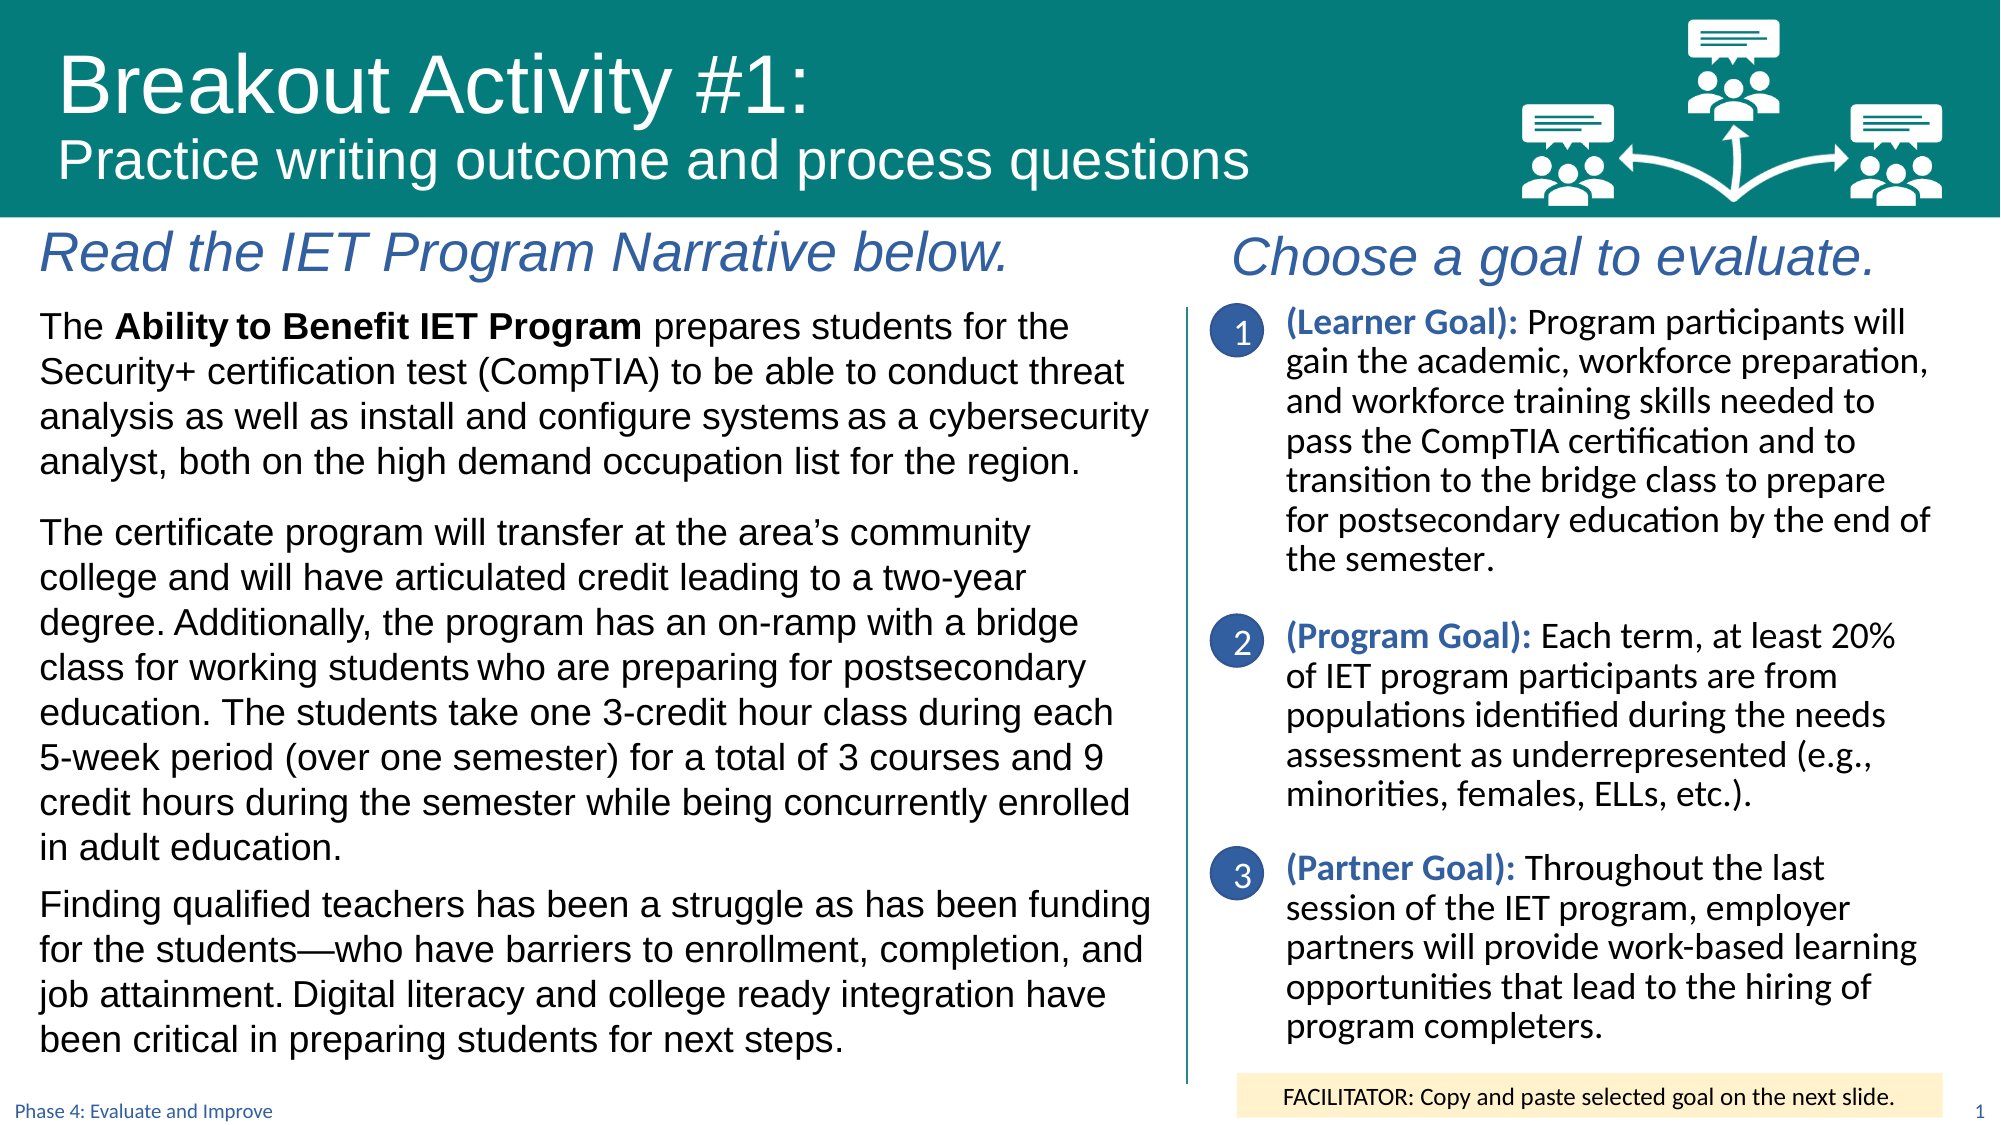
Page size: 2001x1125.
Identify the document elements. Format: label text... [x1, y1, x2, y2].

text_box Choose a goal to evaluate. [1216, 209, 1976, 295]
title Breakout Activity #1: Practice writing outcome and process questions [42, 7, 1492, 200]
picture [1517, 14, 1945, 209]
text_box Read the IET Program Narrative below. [24, 210, 1042, 291]
text_box (Partner Goal): Throughout the last session of the IET program, employer partners will provide work-based learning opportunities that lead to the hiring of program completers. [1270, 841, 1953, 1054]
text_box 2 [1209, 613, 1265, 668]
text_box 1 [1209, 303, 1265, 358]
text_box The Ability to Benefit IET Program prepares students for the Security+ certification test (CompTIA) to be able to conduct threat analysis as well as install and configure systems as a cybersecurity analyst, both on the high demand occupation list for the region. The certificate program will transfer at the area’s community college and will have articulated credit leading to a two-year degree. Additionally, the program has an on-ramp with a bridge class for working students who are preparing for postsecondary education. The students take one 3-credit hour class during each 5-week period (over one semester) for a total of 3 courses and 9 credit hours during the semester while being concurrently enrolled in adult education. Finding qualified teachers has been a struggle as has been funding for the students—who have barriers to enrollment, completion, and job attainment. Digital literacy and college ready integration have been critical in preparing students for next steps. [24, 294, 1257, 1068]
text_box (Program Goal): Each term, at least 20% of IET program participants are from populations identified during the needs assessment as underrepresented (e.g., minorities, females, ELLs, etc.). [1270, 608, 1943, 822]
text_box FACILITATOR: Copy and paste selected goal on the next slide. [1236, 1072, 1943, 1118]
text_box 3 [1209, 846, 1265, 901]
text_box (Learner Goal): Program participants will gain the academic, workforce preparation, and workforce training skills needed to pass the CompTIA certification and to transition to the bridge class to prepare for postsecondary education by the end of the semester. [1270, 294, 1953, 587]
